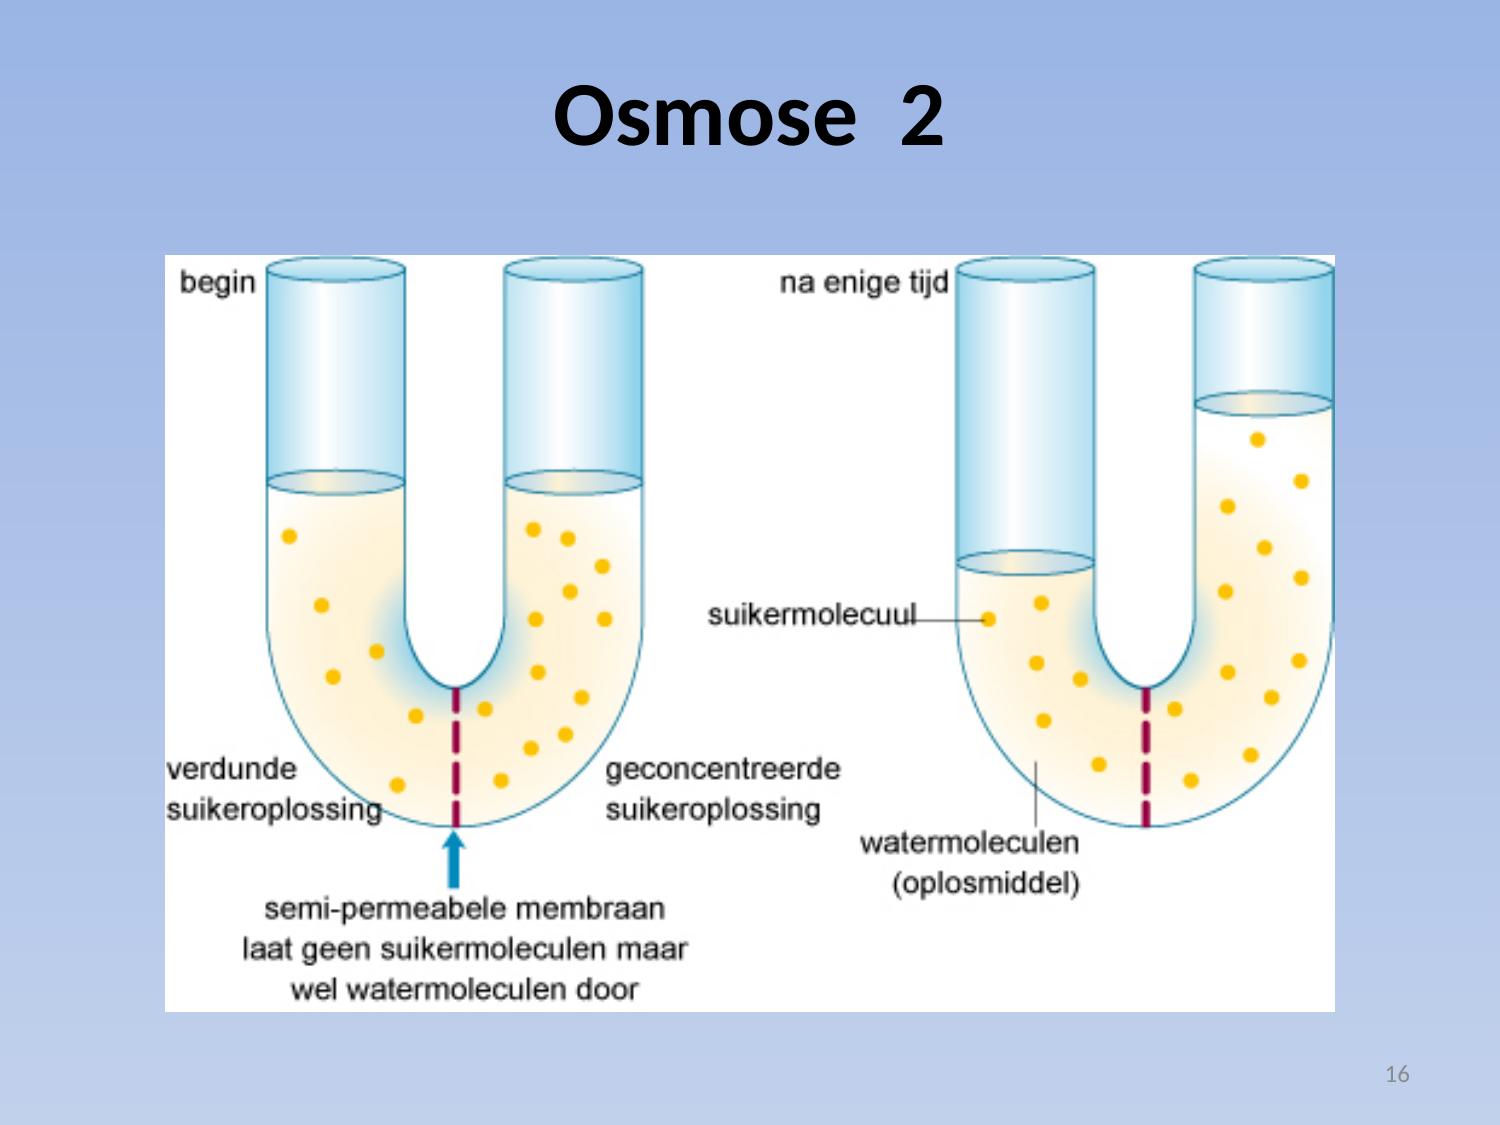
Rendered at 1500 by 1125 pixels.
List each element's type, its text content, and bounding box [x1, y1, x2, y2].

title Osmose 2 [75, 45, 1425, 173]
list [165, 255, 1335, 1012]
slide_number 16 [1074, 1042, 1425, 1103]
